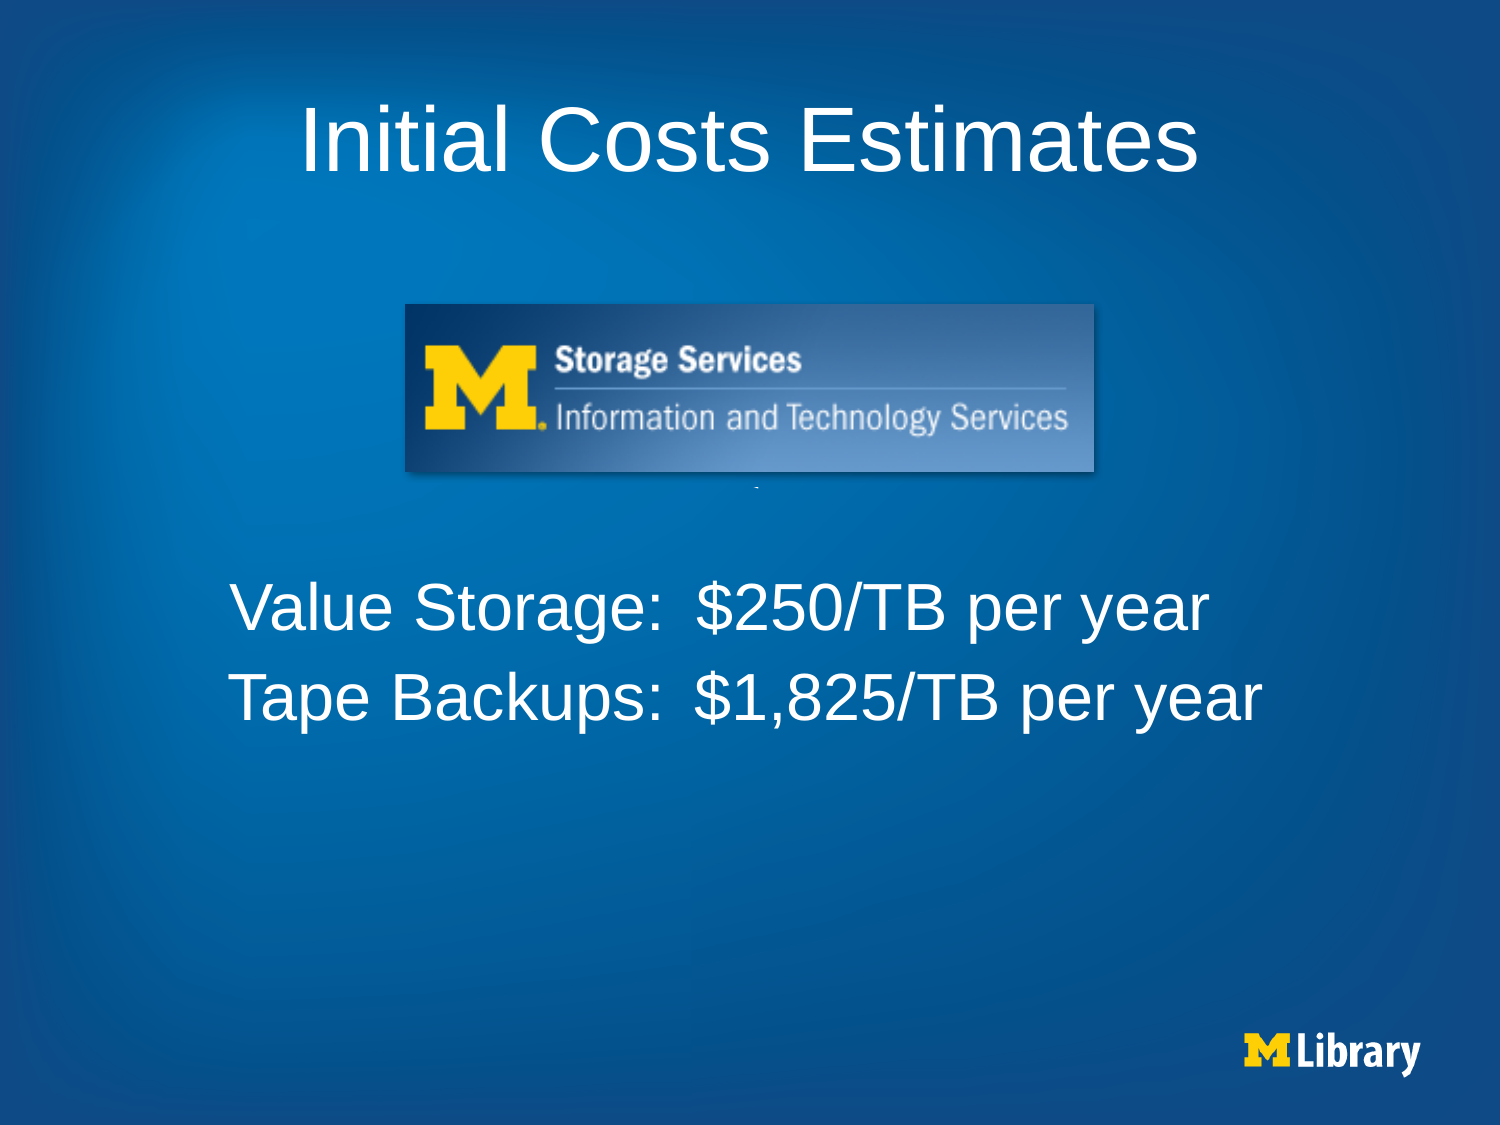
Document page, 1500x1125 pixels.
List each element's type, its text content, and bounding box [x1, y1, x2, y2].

title Initial Costs Estimates [112, 40, 1388, 229]
text_box $1,825/TB per year [679, 646, 1425, 741]
text_box $250/TB per year [681, 556, 1226, 646]
picture [0, 0, 1500, 1125]
text_box Value Storage: [187, 556, 680, 651]
text_box Tape Backups: [201, 646, 679, 741]
